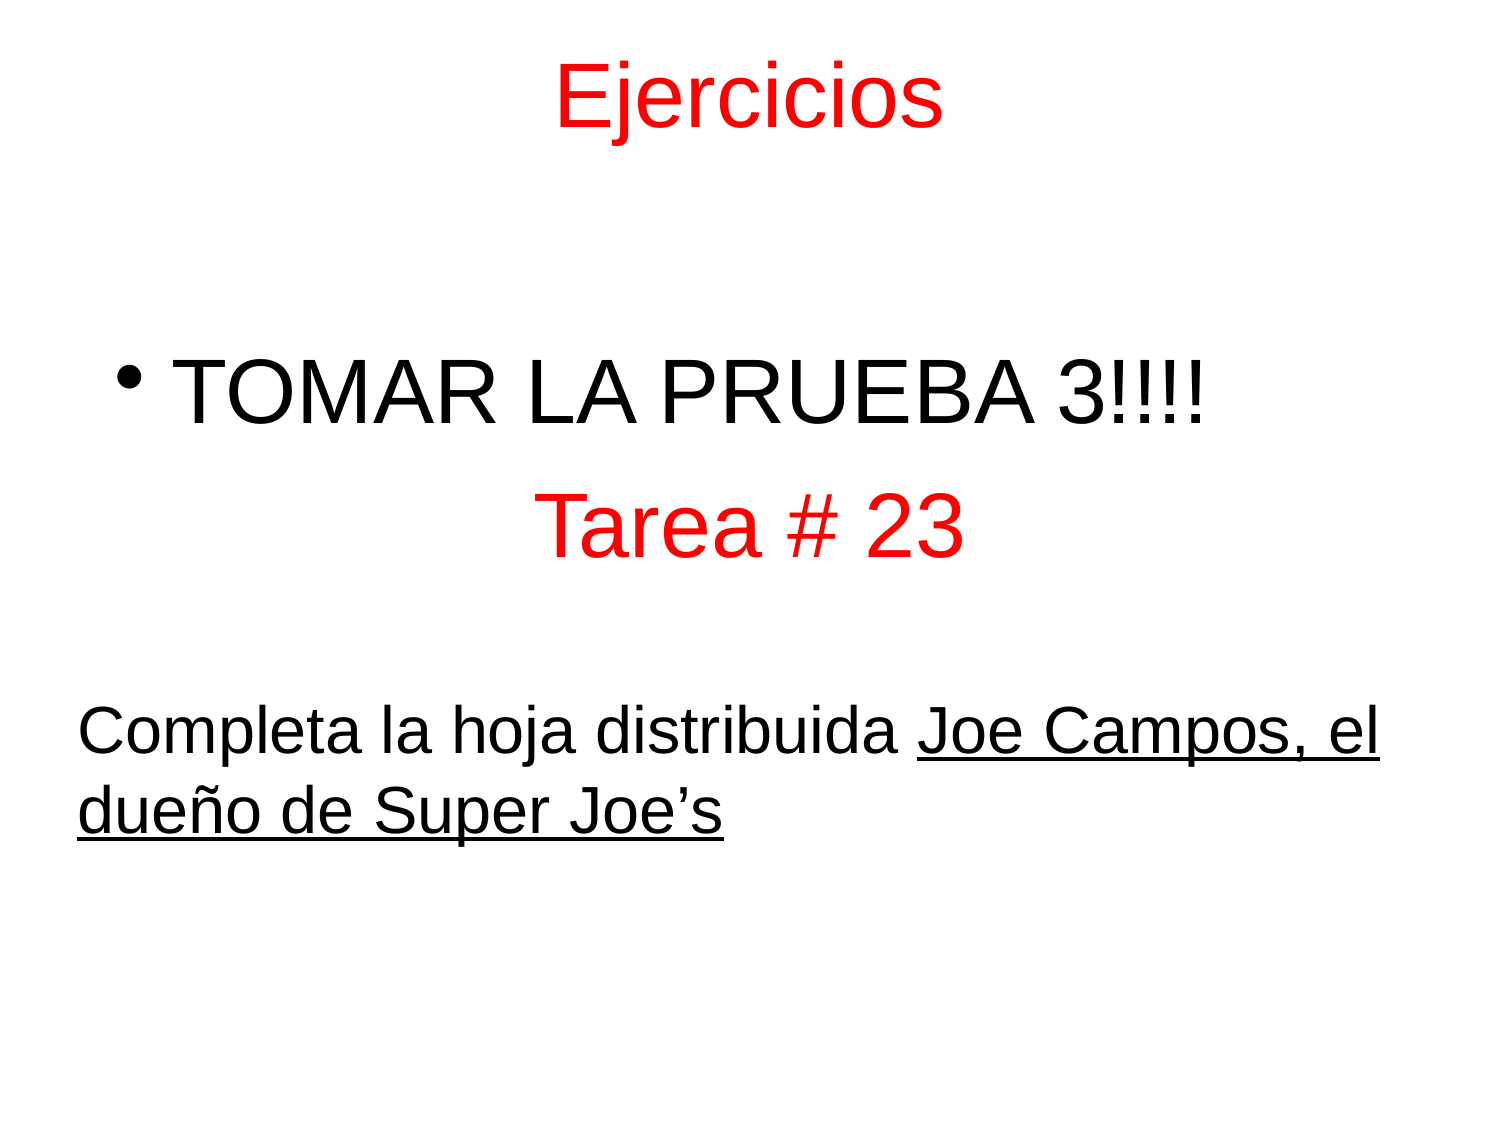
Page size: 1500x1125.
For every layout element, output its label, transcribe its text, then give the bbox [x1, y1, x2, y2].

title Ejercicios [75, 12, 1425, 171]
list Completa la hoja distribuida Joe Campos, el dueño de Super Joe’s [62, 212, 1413, 955]
text_box TOMAR LA PRUEBA 3!!!! [99, 324, 1450, 563]
text_box Tarea # 23 [74, 442, 1425, 600]
